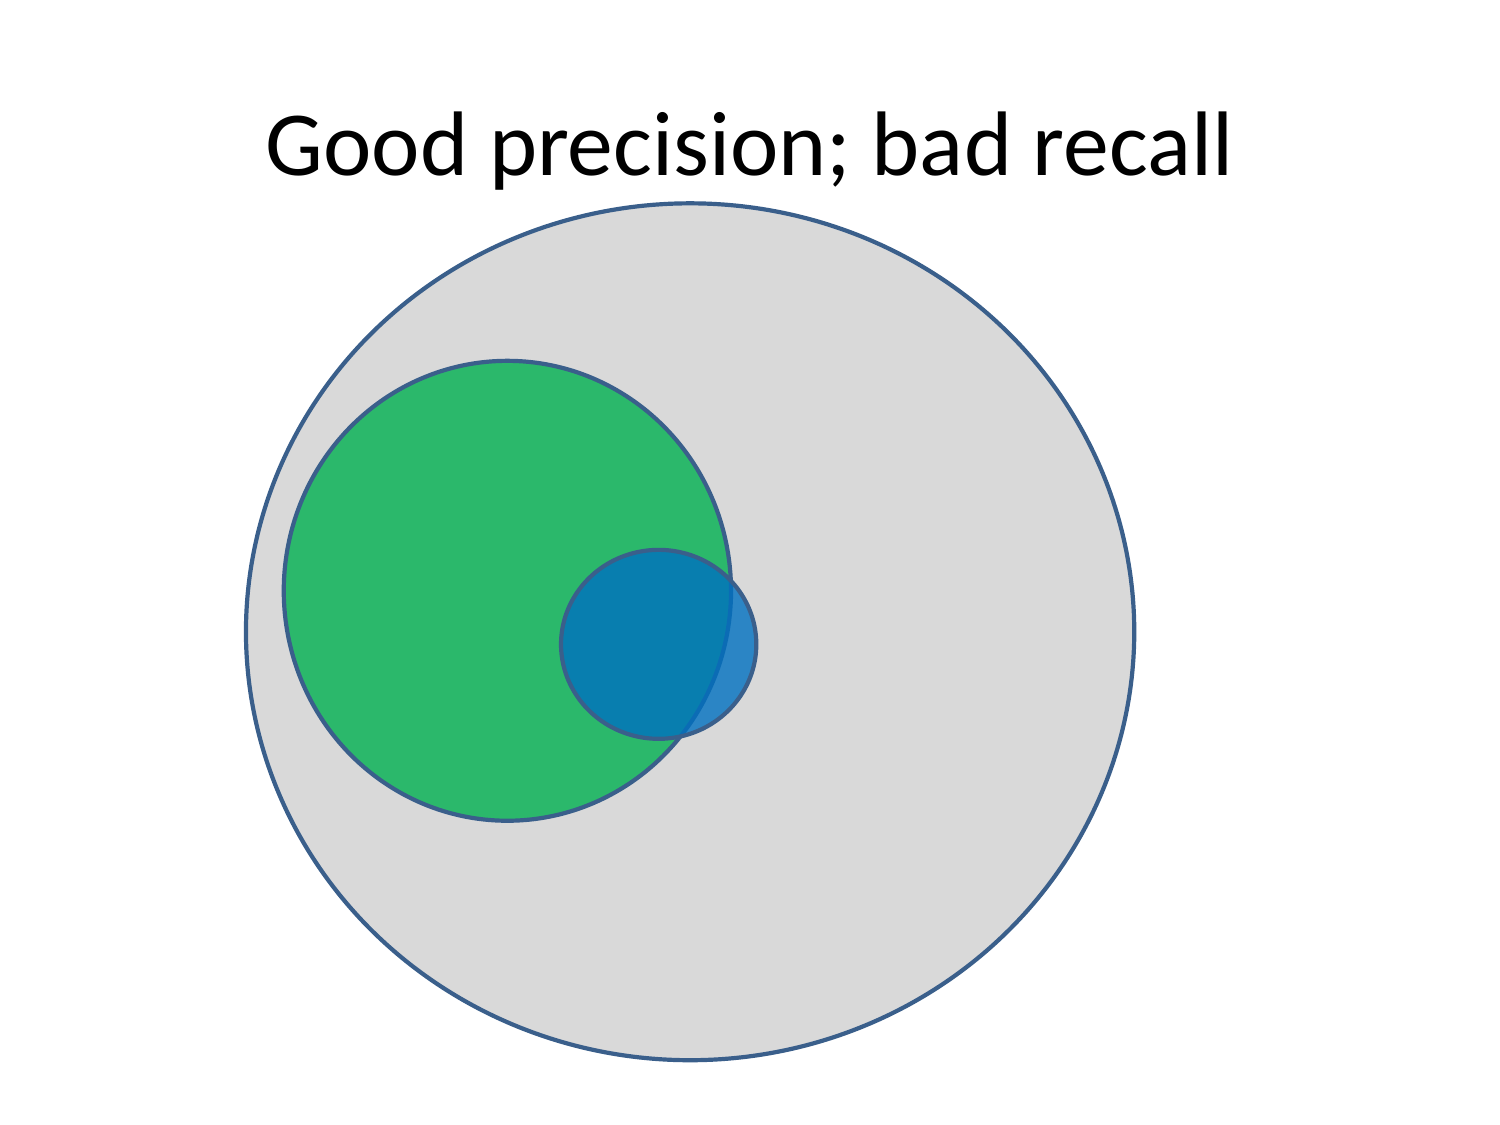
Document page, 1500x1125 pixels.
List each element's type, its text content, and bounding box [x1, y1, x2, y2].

title Good precision; bad recall [75, 45, 1425, 233]
text_box [558, 547, 759, 741]
text_box [243, 201, 1137, 1063]
text_box [281, 358, 733, 823]
